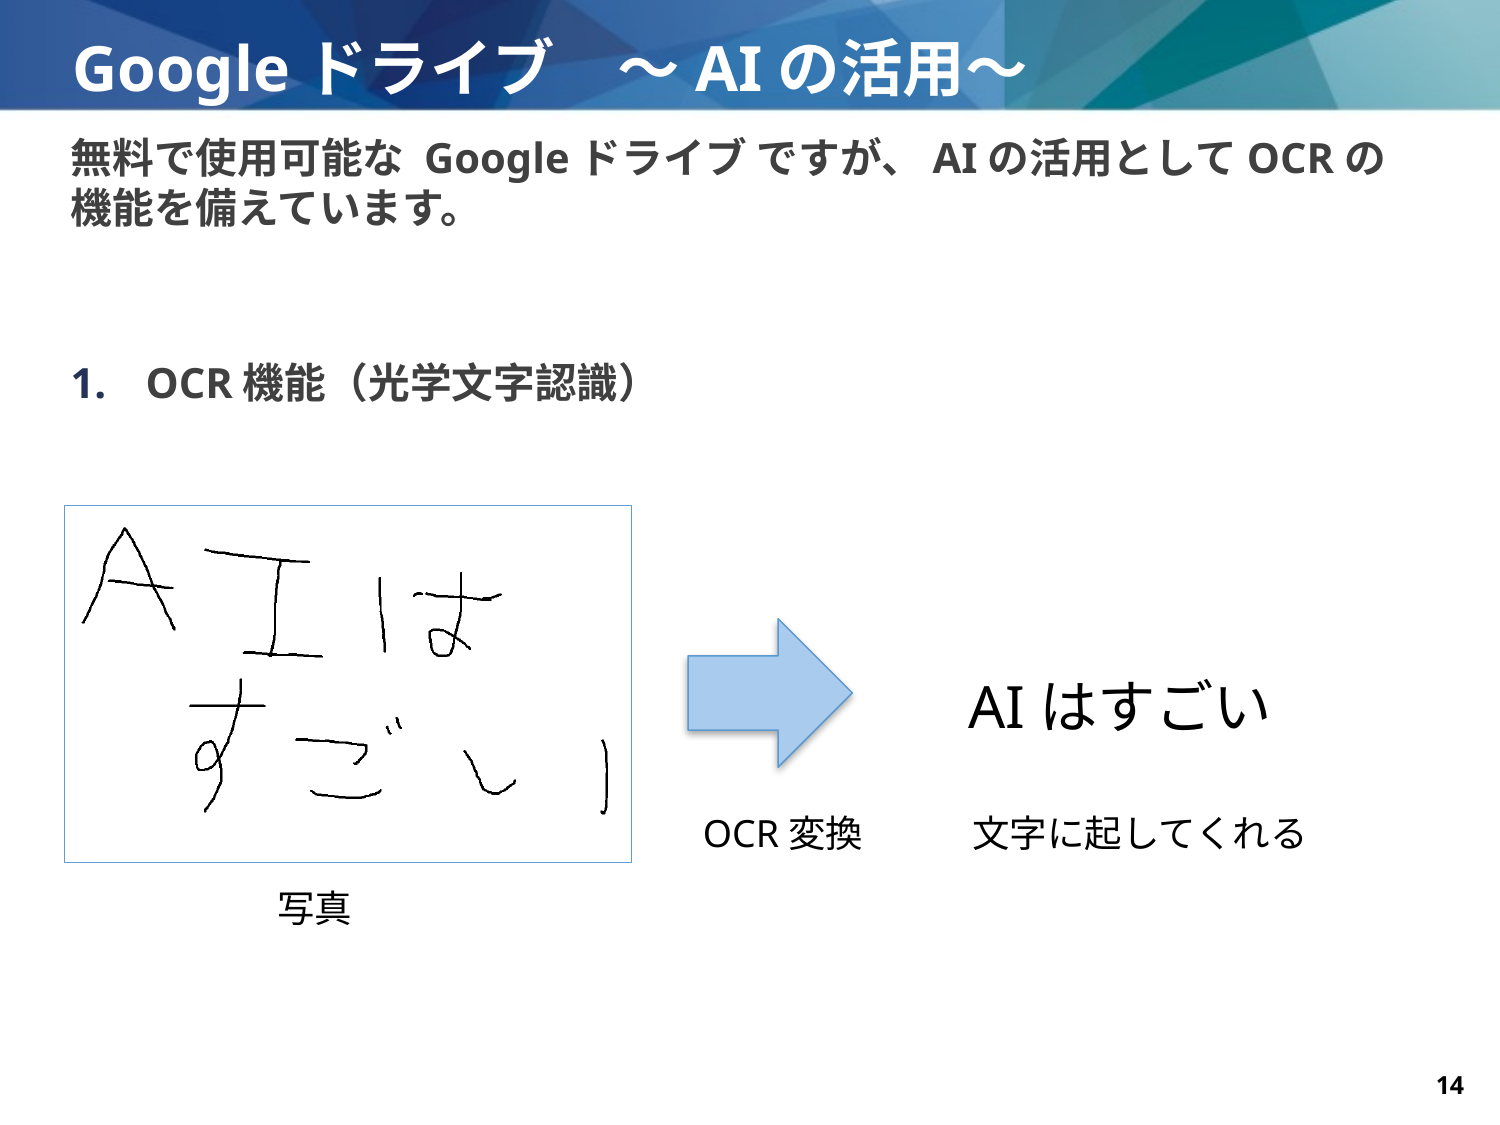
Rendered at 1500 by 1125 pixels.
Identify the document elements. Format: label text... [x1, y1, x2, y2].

title Googleドライブ ～AIの活用～ [57, 21, 1441, 89]
list 無料で使用可能な Googleドライブ ですが、AIの活用としてOCRの機能を備えています。 OCR機能（光学文字認識） [55, 124, 1439, 1032]
picture [0, 0, 1500, 1124]
text_box 写真 [262, 877, 434, 938]
text_box 文字に起してくれる [957, 802, 1371, 863]
text_box OCR変換 [688, 802, 889, 863]
text_box [687, 618, 853, 768]
text_box AIはすごい [953, 662, 1338, 748]
